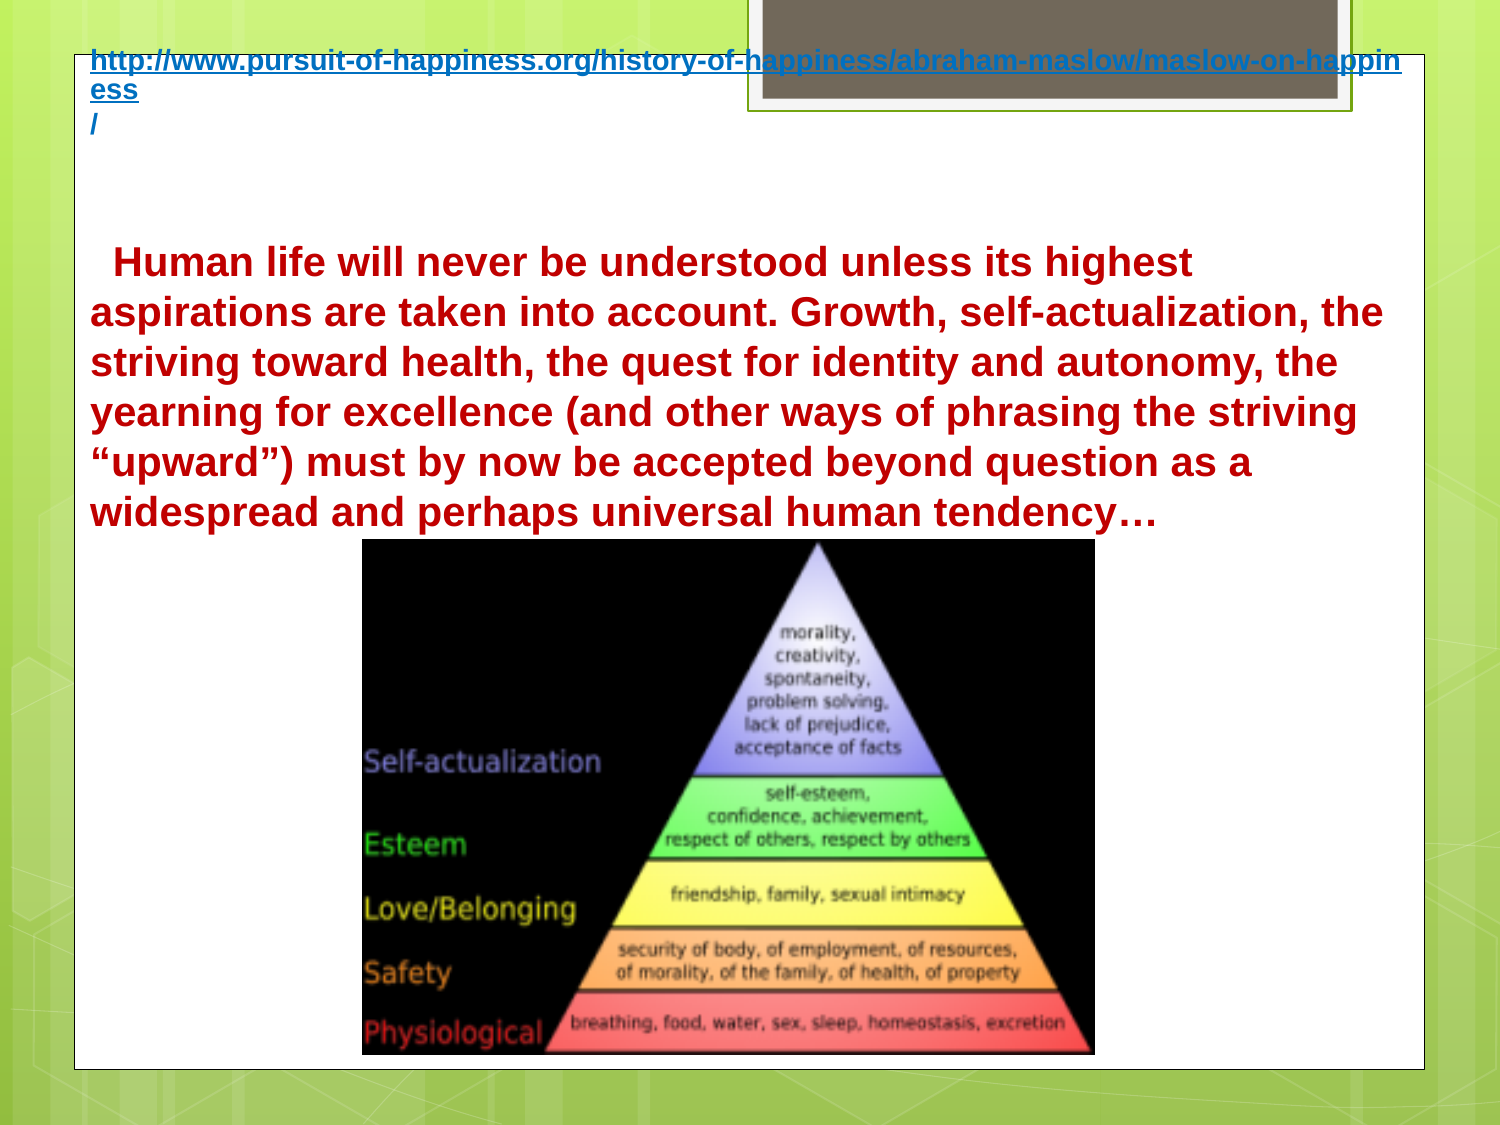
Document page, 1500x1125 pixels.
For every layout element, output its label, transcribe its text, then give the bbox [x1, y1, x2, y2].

text_box http://www.pursuit-of-happiness.org/history-of-happiness/abraham-maslow/maslow-on-happiness/ Human life will never be understood unless its highest aspirations are taken into account. Growth, self-actualization, the striving toward health, the quest for identity and autonomy, the yearning for excellence (and other ways of phrasing the striving “upward”) must by now be accepted beyond question as a widespread and perhaps universal human tendency… [74, 0, 1425, 514]
picture [362, 539, 1096, 1055]
